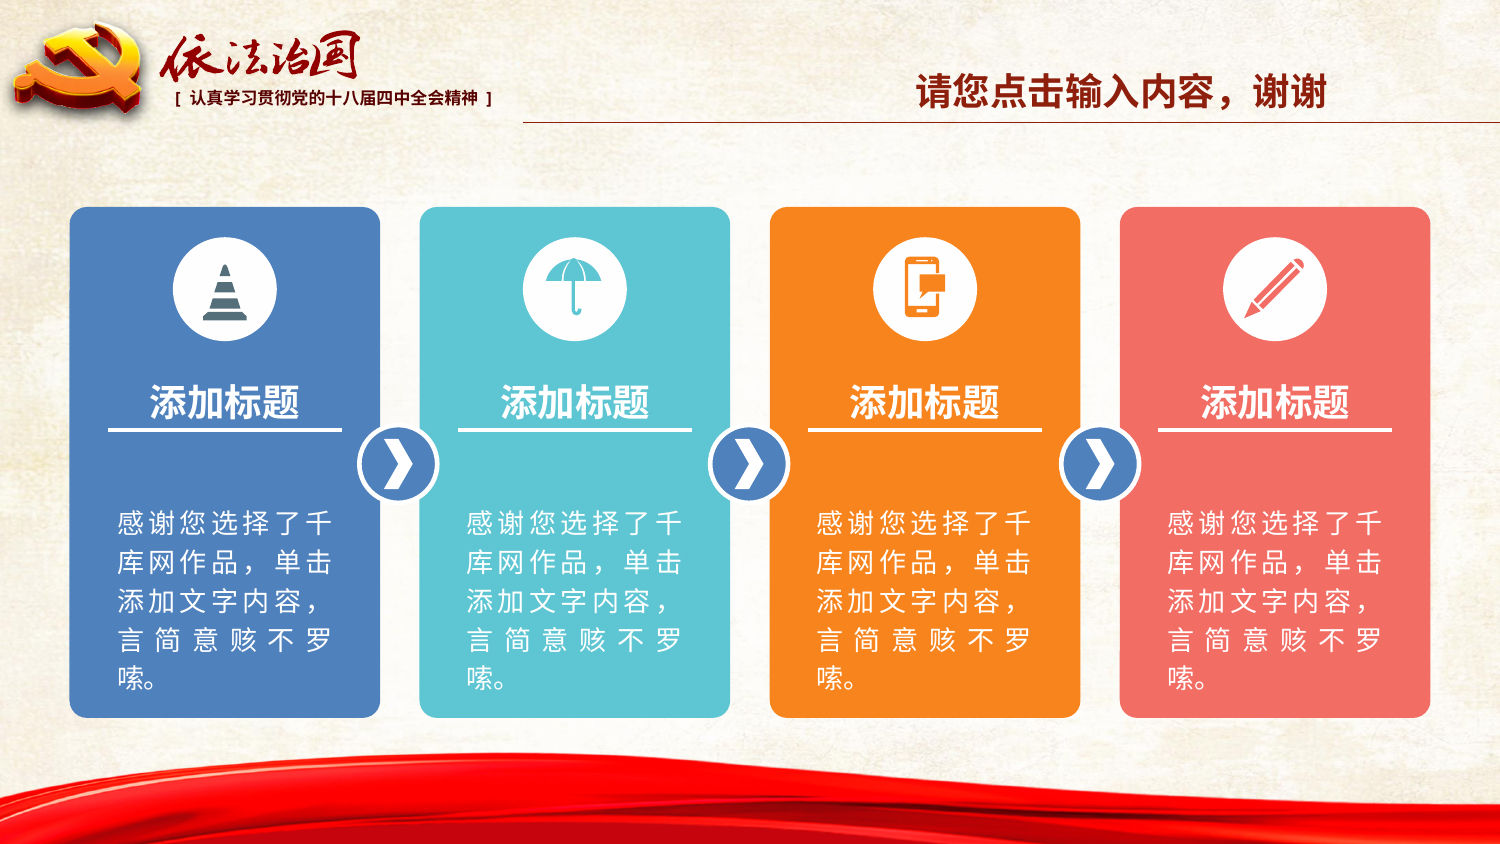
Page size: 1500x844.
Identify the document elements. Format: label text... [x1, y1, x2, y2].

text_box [1060, 424, 1140, 504]
text_box [417, 204, 733, 721]
text_box [545, 257, 602, 316]
text_box 感谢您选择了千库网作品，单击添加文字内容，言简意赅不罗嗦。 [801, 492, 1047, 702]
text_box [219, 264, 231, 277]
text_box [214, 282, 236, 293]
text_box 请您点击输入内容，谢谢 [812, 60, 1431, 121]
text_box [1243, 256, 1307, 319]
text_box 添加标题 [451, 362, 699, 431]
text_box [904, 256, 946, 318]
text_box [203, 311, 247, 321]
text_box 添加标题 [801, 362, 1049, 431]
text_box 添加标题 [1151, 362, 1399, 431]
text_box [871, 235, 980, 344]
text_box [709, 424, 789, 504]
text_box [209, 298, 241, 309]
text_box [67, 204, 383, 721]
text_box 感谢您选择了千库网作品，单击添加文字内容，言简意赅不罗嗦。 [102, 492, 348, 702]
text_box [1117, 204, 1433, 721]
text_box 感谢您选择了千库网作品，单击添加文字内容，言简意赅不罗嗦。 [1152, 492, 1398, 702]
picture [0, 0, 1500, 844]
text_box 感谢您选择了千库网作品，单击添加文字内容，言简意赅不罗嗦。 [451, 492, 697, 702]
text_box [359, 424, 438, 504]
text_box [520, 235, 629, 344]
text_box 添加标题 [101, 362, 349, 431]
text_box [170, 235, 279, 344]
text_box [1221, 235, 1330, 344]
text_box [767, 204, 1083, 721]
